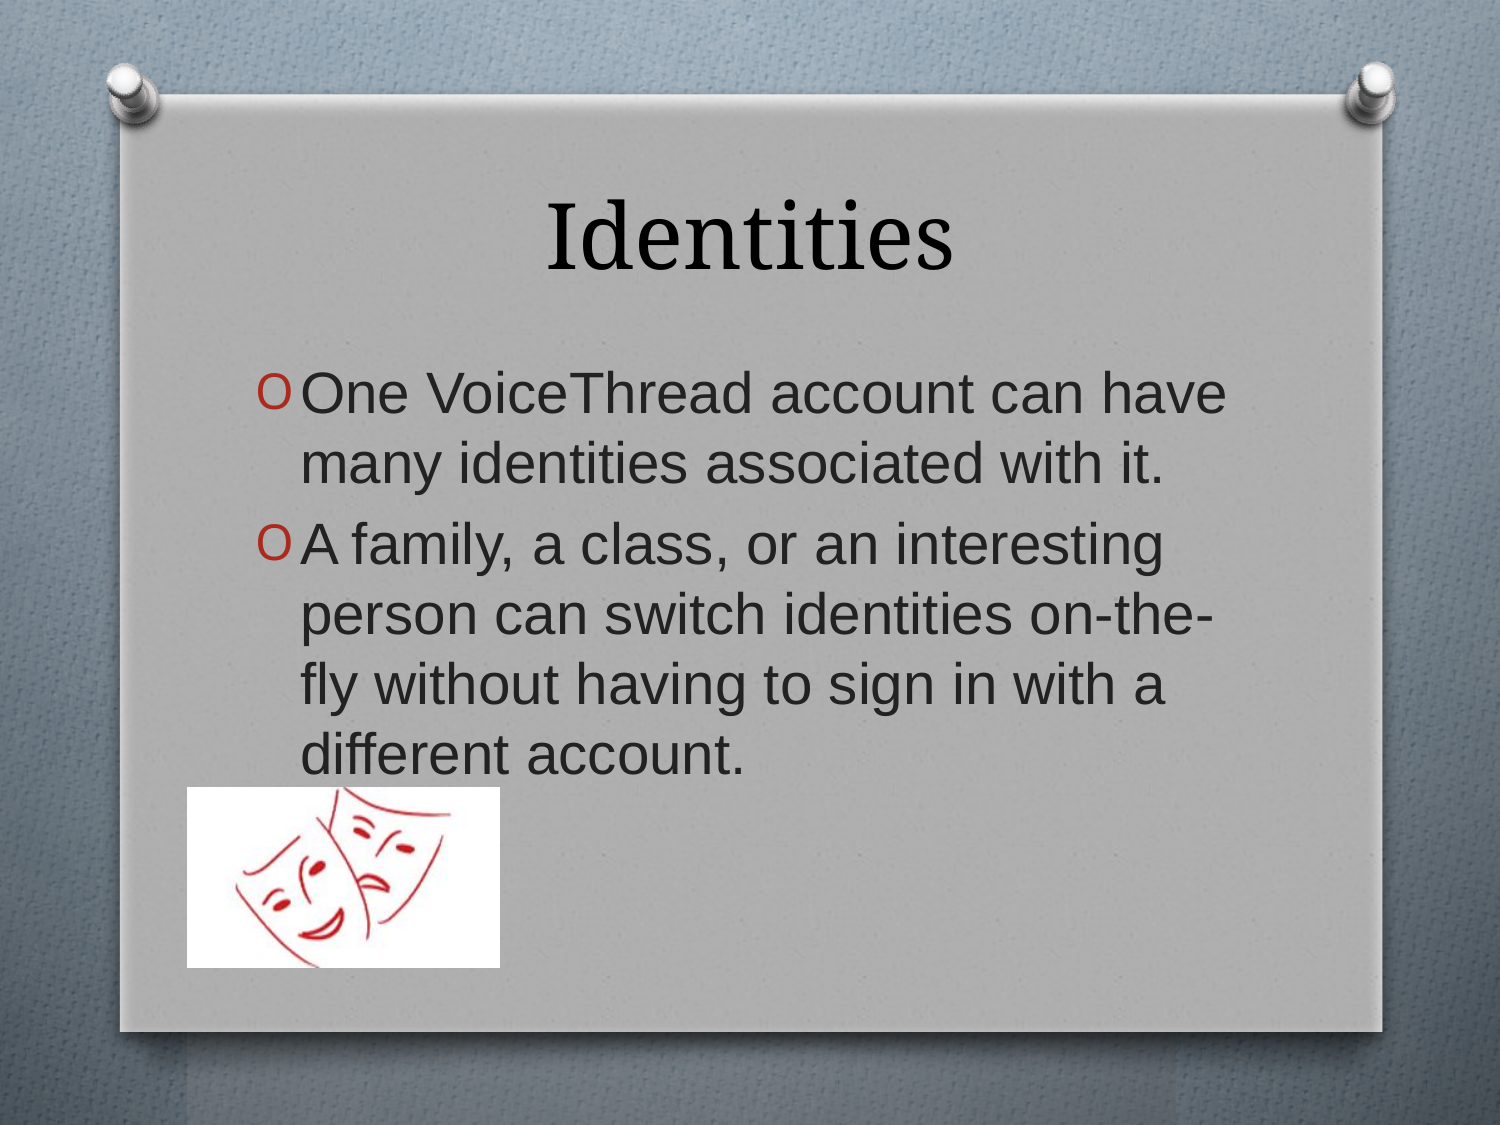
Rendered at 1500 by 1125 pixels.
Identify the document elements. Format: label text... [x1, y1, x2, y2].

picture [75, 29, 198, 153]
title Identities [179, 134, 1323, 332]
picture [1317, 35, 1439, 156]
picture [187, 787, 501, 968]
list One VoiceThread account can have many identities associated with it. A family, a class, or an interesting person can switch identities on-the-fly without having to sign in with a different account. [240, 347, 1257, 939]
